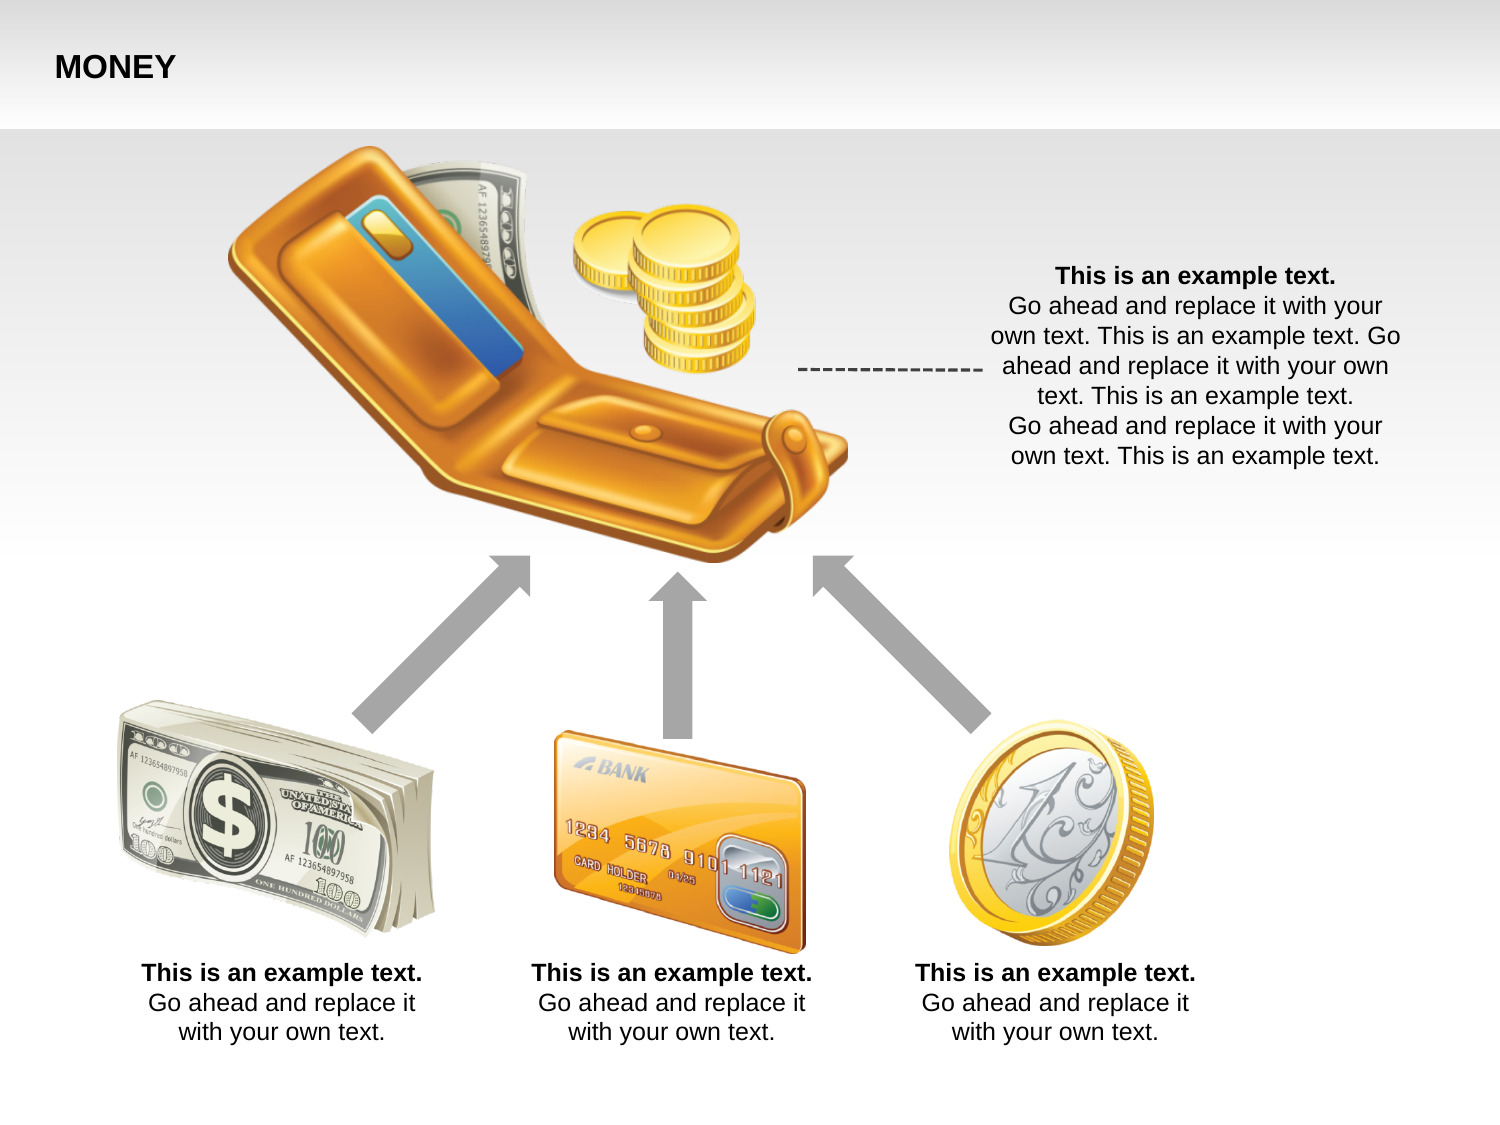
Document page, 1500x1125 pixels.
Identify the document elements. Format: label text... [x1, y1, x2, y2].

text_box This is an example text. Go ahead and replace it with your own text. [897, 948, 1214, 1054]
picture [948, 719, 1155, 946]
text_box [0, 0, 1500, 131]
text_box [646, 572, 709, 728]
text_box This is an example text. Go ahead and replace it with your own text. This is an example text. Go ahead and replace it with your own text. This is an example text. Go ahead and replace it with your own text. This is an example text. [974, 252, 1418, 477]
text_box [362, 572, 533, 699]
picture [553, 730, 806, 955]
text_box This is an example text. Go ahead and replace it with your own text. [124, 948, 441, 1054]
text_box [810, 568, 994, 717]
text_box [0, 131, 1500, 1125]
picture [116, 700, 435, 938]
text_box [852, 553, 857, 561]
text_box This is an example text. Go ahead and replace it with your own text. [514, 948, 831, 1054]
picture [227, 146, 848, 564]
text_box MONEY [39, 38, 598, 93]
